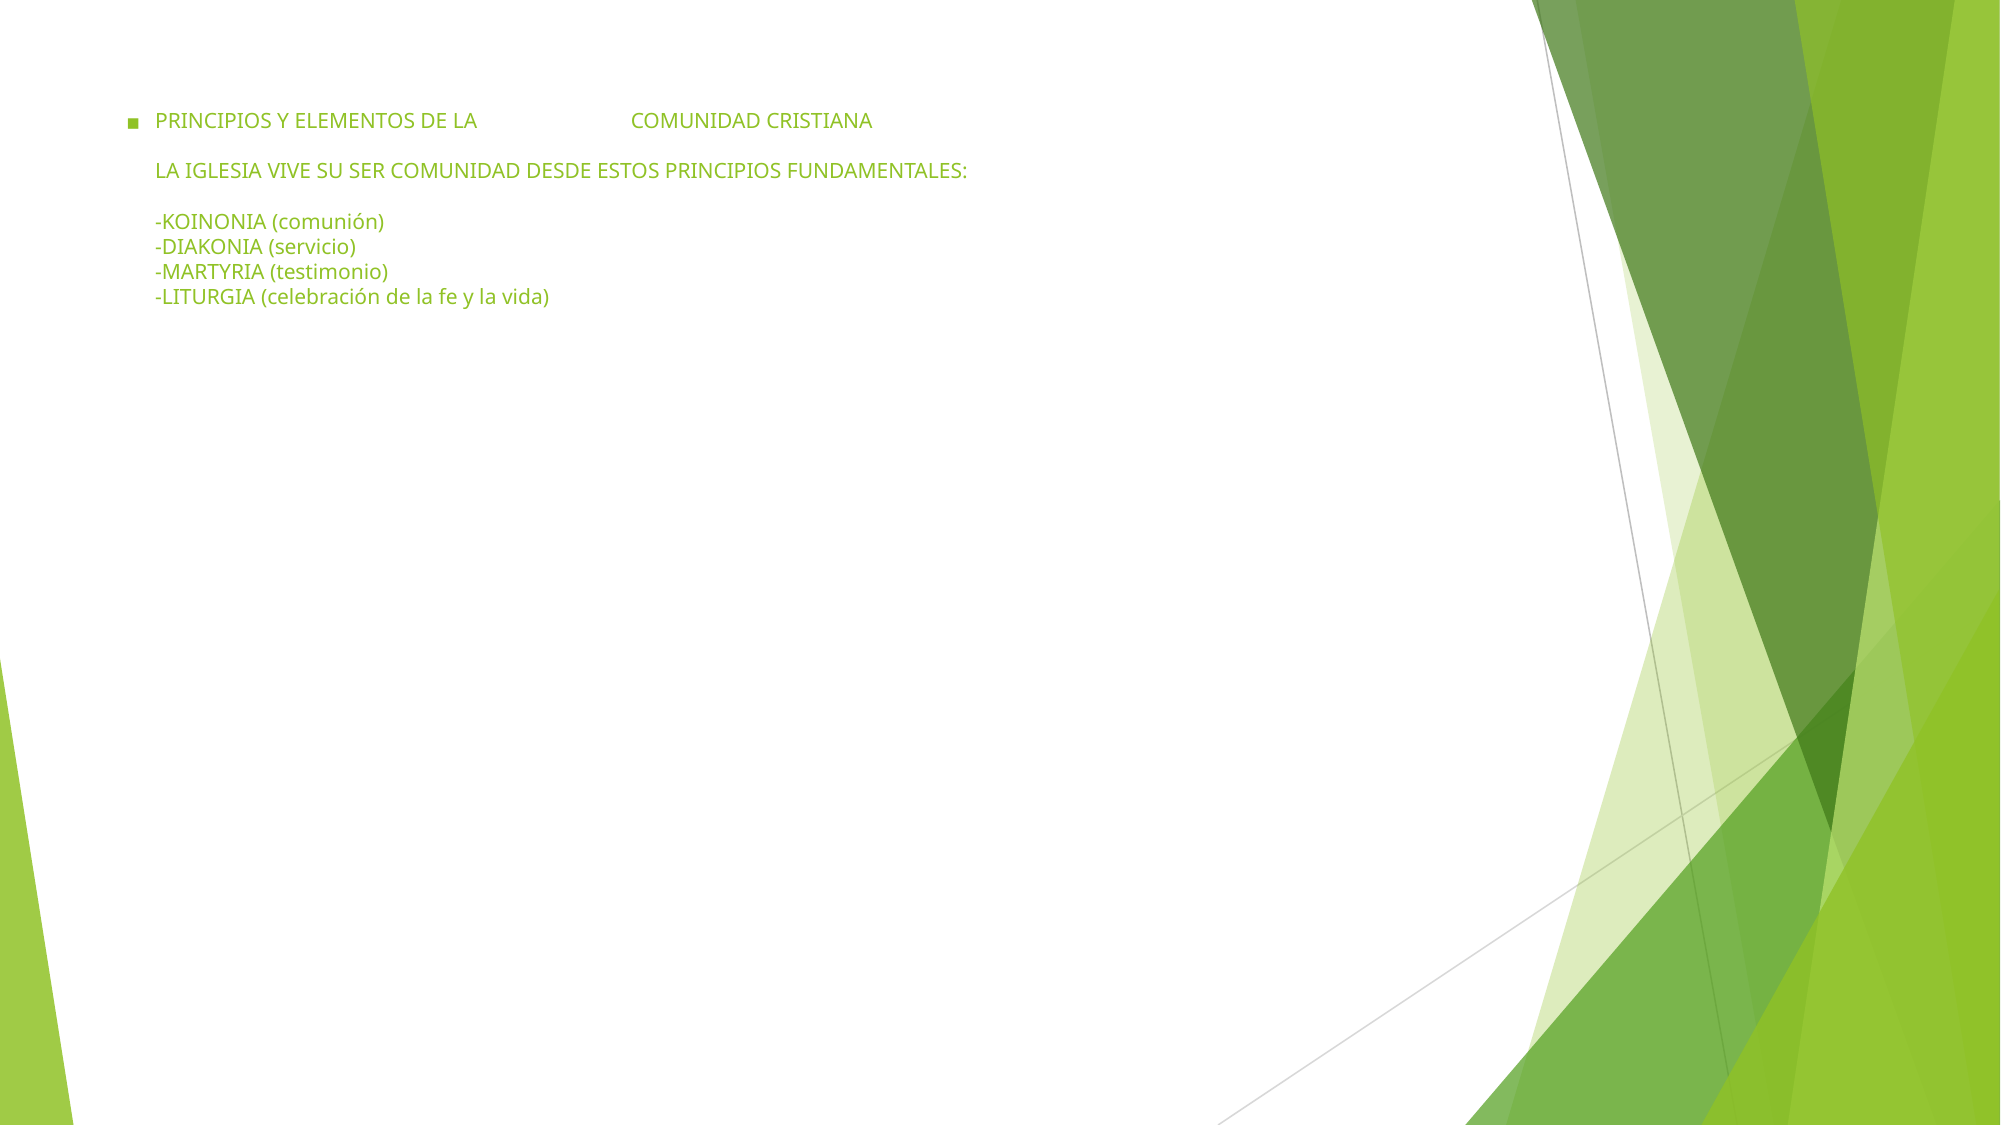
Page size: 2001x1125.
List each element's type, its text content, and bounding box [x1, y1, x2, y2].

title PRINCIPIOS Y ELEMENTOS DE LA COMUNIDAD CRISTIANA LA IGLESIA VIVE SU SER COMUNIDAD DESDE ESTOS PRINCIPIOS FUNDAMENTALES: -KOINONIA (comunión) -DIAKONIA (servicio) -MARTYRIA (testimonio) -LITURGIA (celebración de la fe y la vida) [111, 99, 1522, 317]
